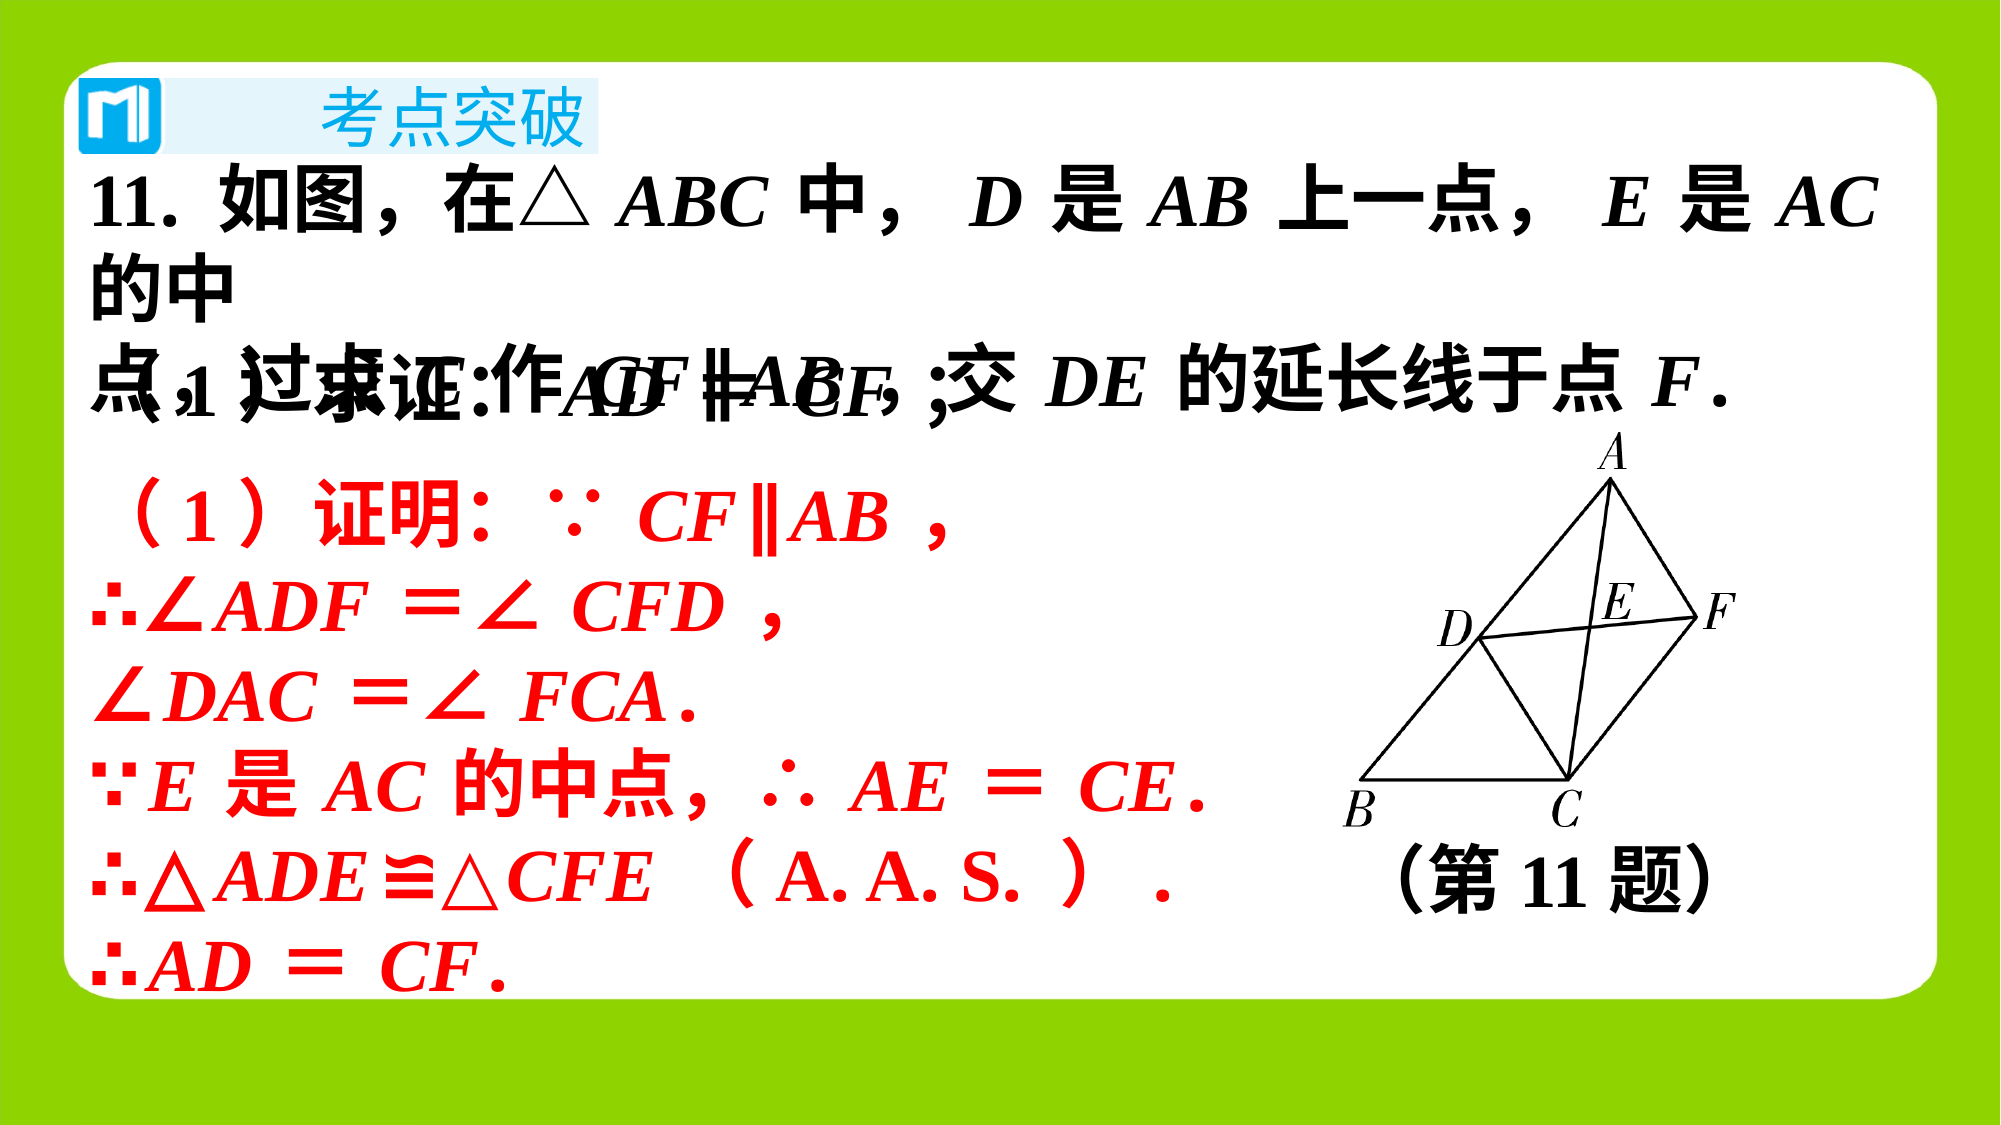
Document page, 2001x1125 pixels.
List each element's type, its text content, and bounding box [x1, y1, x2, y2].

picture [0, 0, 2001, 1125]
text_box （1）求证：AD＝CF； [88, 341, 897, 433]
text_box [1342, 432, 1736, 924]
text_box （1）证明：∵CF∥AB， ∴∠ADF＝∠CFD， ∠DAC＝∠FCA. ∵E是AC的中点，∴AE＝CE. ∴△ADE≌△CFE（A. A. S. ）. ∴AD＝CF. [88, 466, 1226, 1012]
text_box 11. 如图，在△ABC中，D是AB上一点，E是AC的中 点，过点C作CF∥AB，交DE的延长线于点F. [88, 151, 1974, 334]
